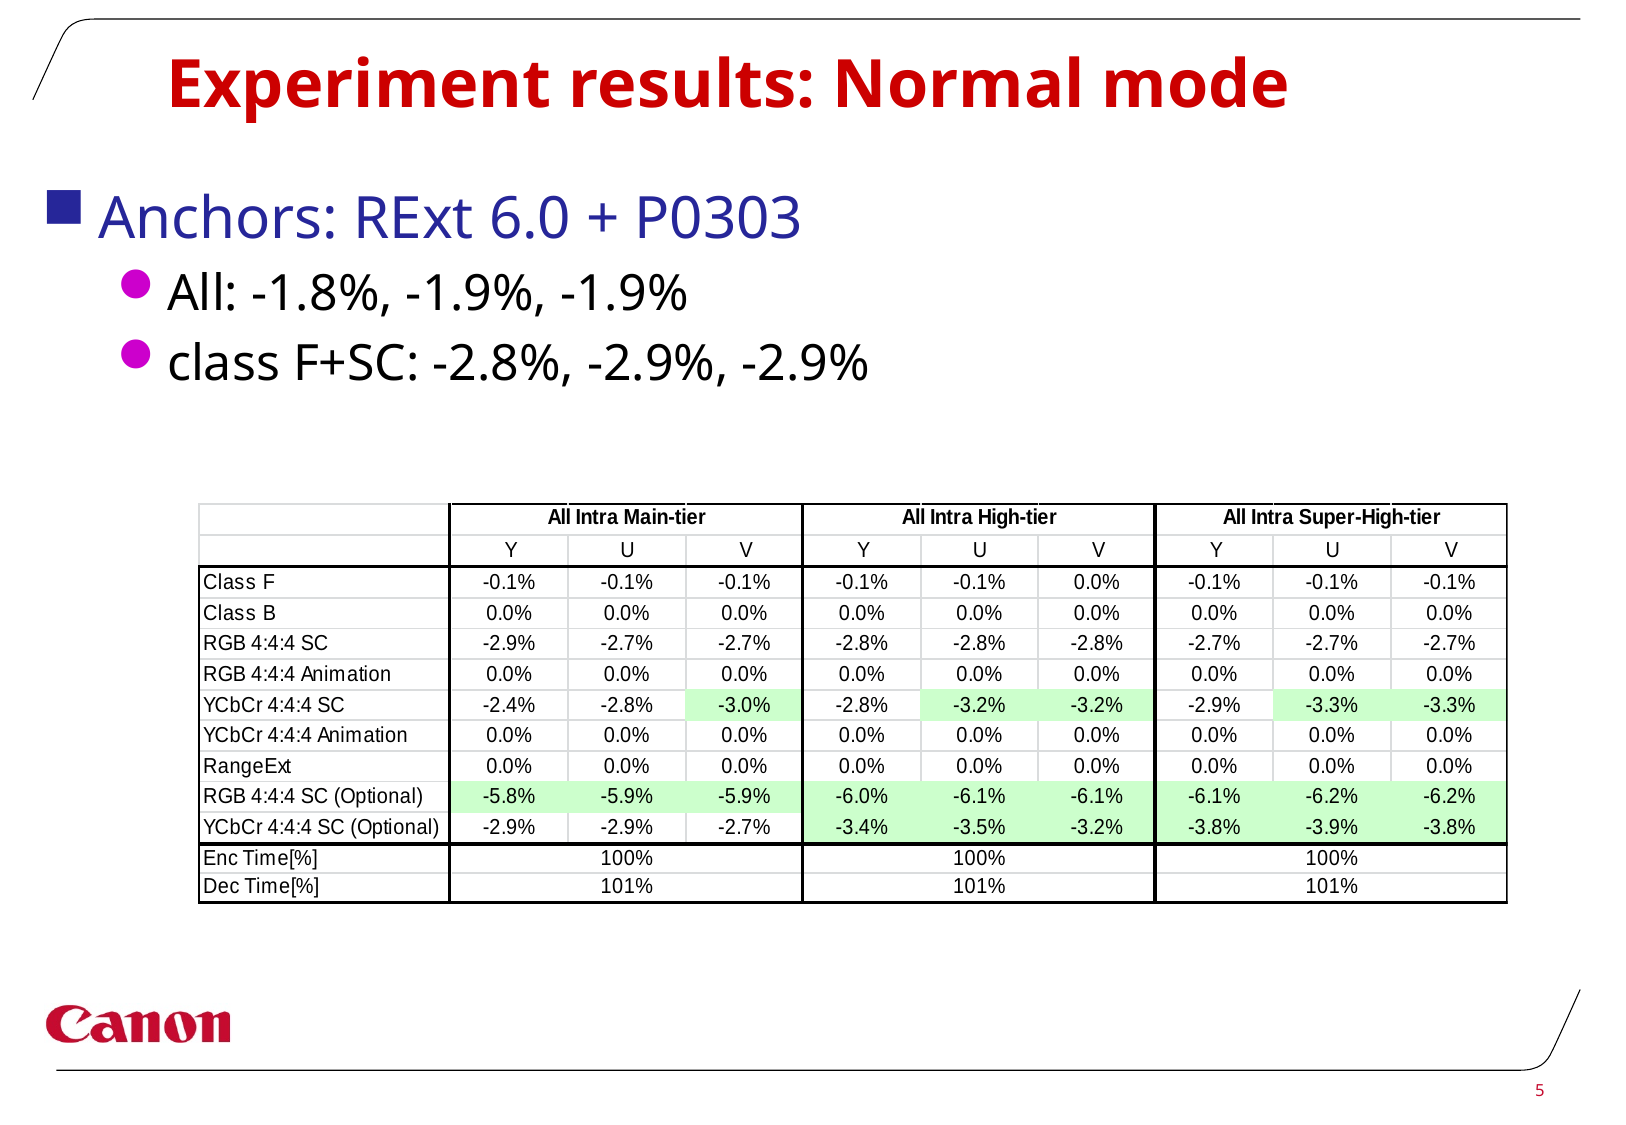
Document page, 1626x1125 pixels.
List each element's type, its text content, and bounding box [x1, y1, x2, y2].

title Experiment results: Normal mode [151, 30, 1546, 131]
list Anchors: RExt 6.0 + P0303 All: -1.8%, -1.9%, -1.9% class F+SC: -2.8%, -2.9%, -2.9% [27, 172, 1585, 1004]
slide_number 5 [1414, 1063, 1545, 1103]
picture [44, 1004, 232, 1043]
picture [197, 503, 1510, 906]
